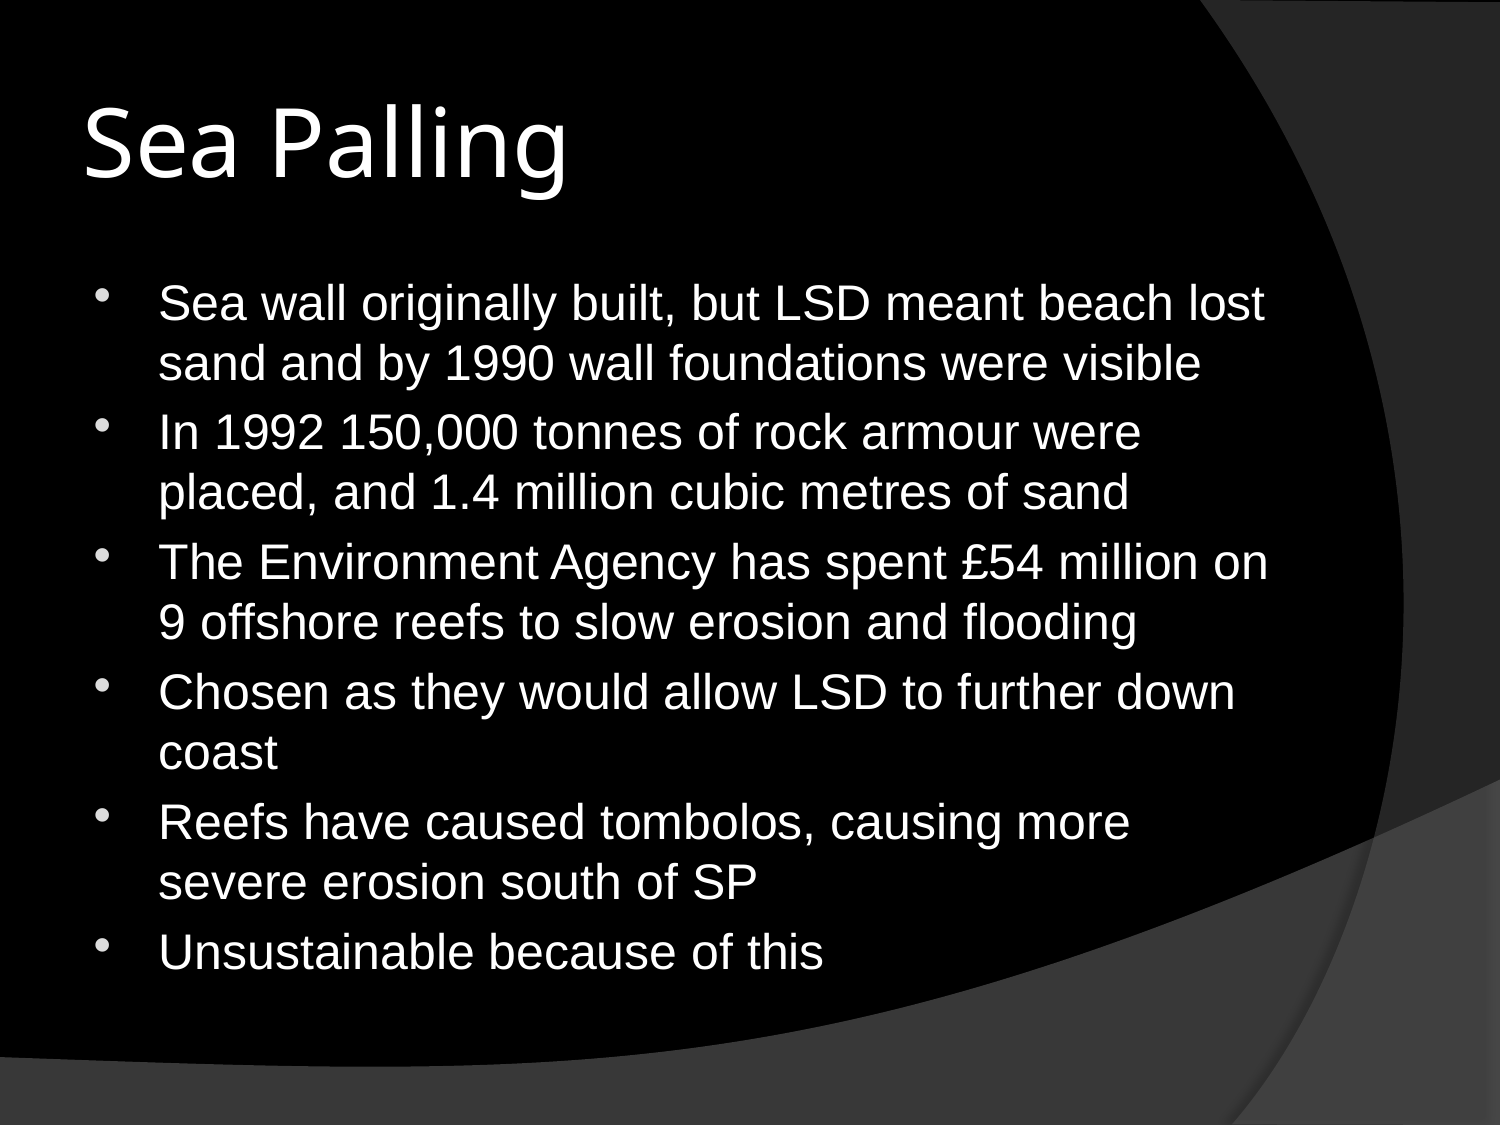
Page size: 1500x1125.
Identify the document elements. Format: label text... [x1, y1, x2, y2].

list Sea wall originally built, but LSD meant beach lost sand and by 1990 wall foundations were visible In 1992 150,000 tonnes of rock armour were placed, and 1.4 million cubic metres of sand The Environment Agency has spent £54 million on 9 offshore reefs to slow erosion and flooding Chosen as they would allow LSD to further down coast Reefs have caused tombolos, causing more severe erosion south of SP Unsustainable because of this [75, 262, 1300, 1005]
title Sea Palling [75, 45, 1300, 233]
